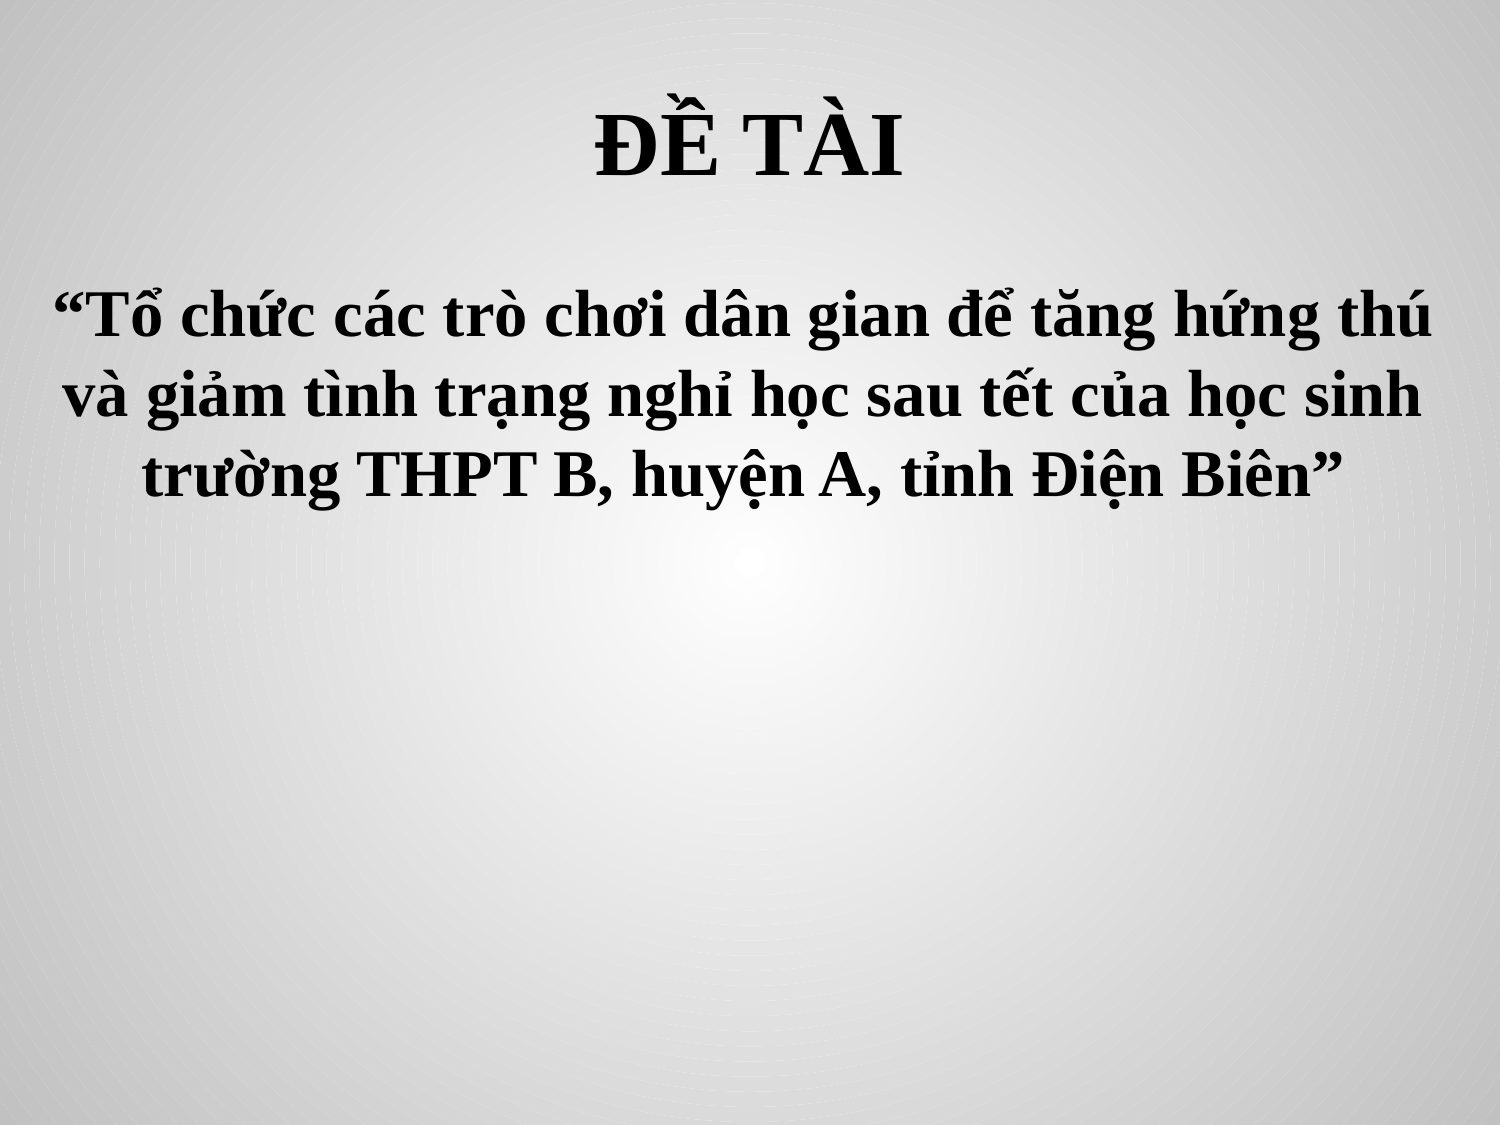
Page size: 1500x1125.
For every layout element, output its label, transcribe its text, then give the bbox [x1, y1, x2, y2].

list “Tổ chức các trò chơi dân gian để tăng hứng thú và giảm tình trạng nghỉ học sau tết của học sinh trường THPT B, huyện A, tỉnh Điện Biên” [0, 262, 1488, 1006]
title ĐỀ TÀI [74, 44, 1426, 233]
